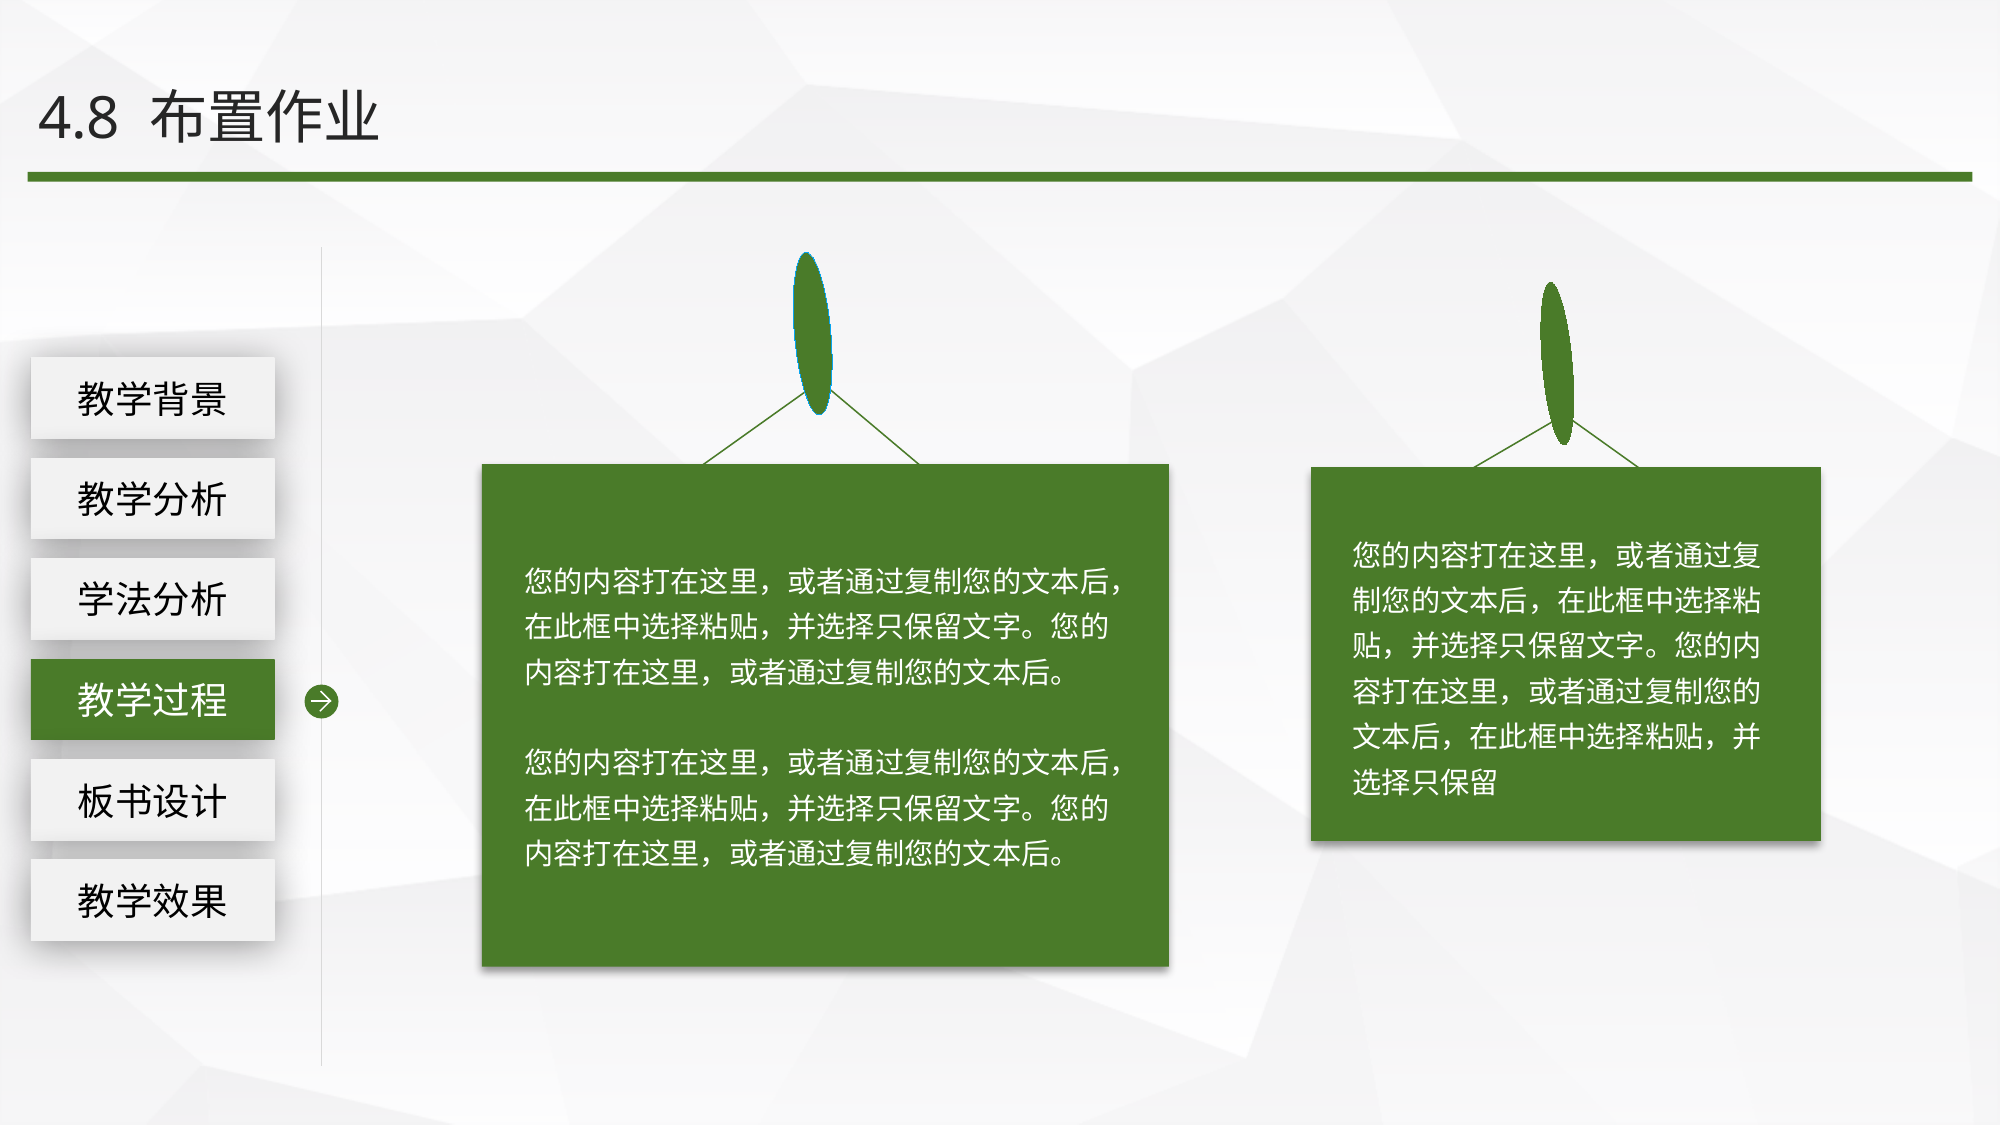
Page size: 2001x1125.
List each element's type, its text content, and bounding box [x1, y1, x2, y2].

picture [0, 0, 2000, 1125]
text_box 4.8 布置作业 [23, 73, 794, 158]
text_box 教学分析 [30, 458, 275, 539]
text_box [481, 252, 1169, 967]
text_box 教学过程 [30, 659, 275, 740]
text_box 板书设计 [30, 759, 275, 841]
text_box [1311, 282, 1821, 840]
text_box 学法分析 [30, 558, 275, 640]
text_box 教学效果 [30, 859, 275, 941]
text_box 教学背景 [30, 357, 275, 439]
text_box [26, 171, 1973, 183]
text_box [304, 684, 339, 719]
